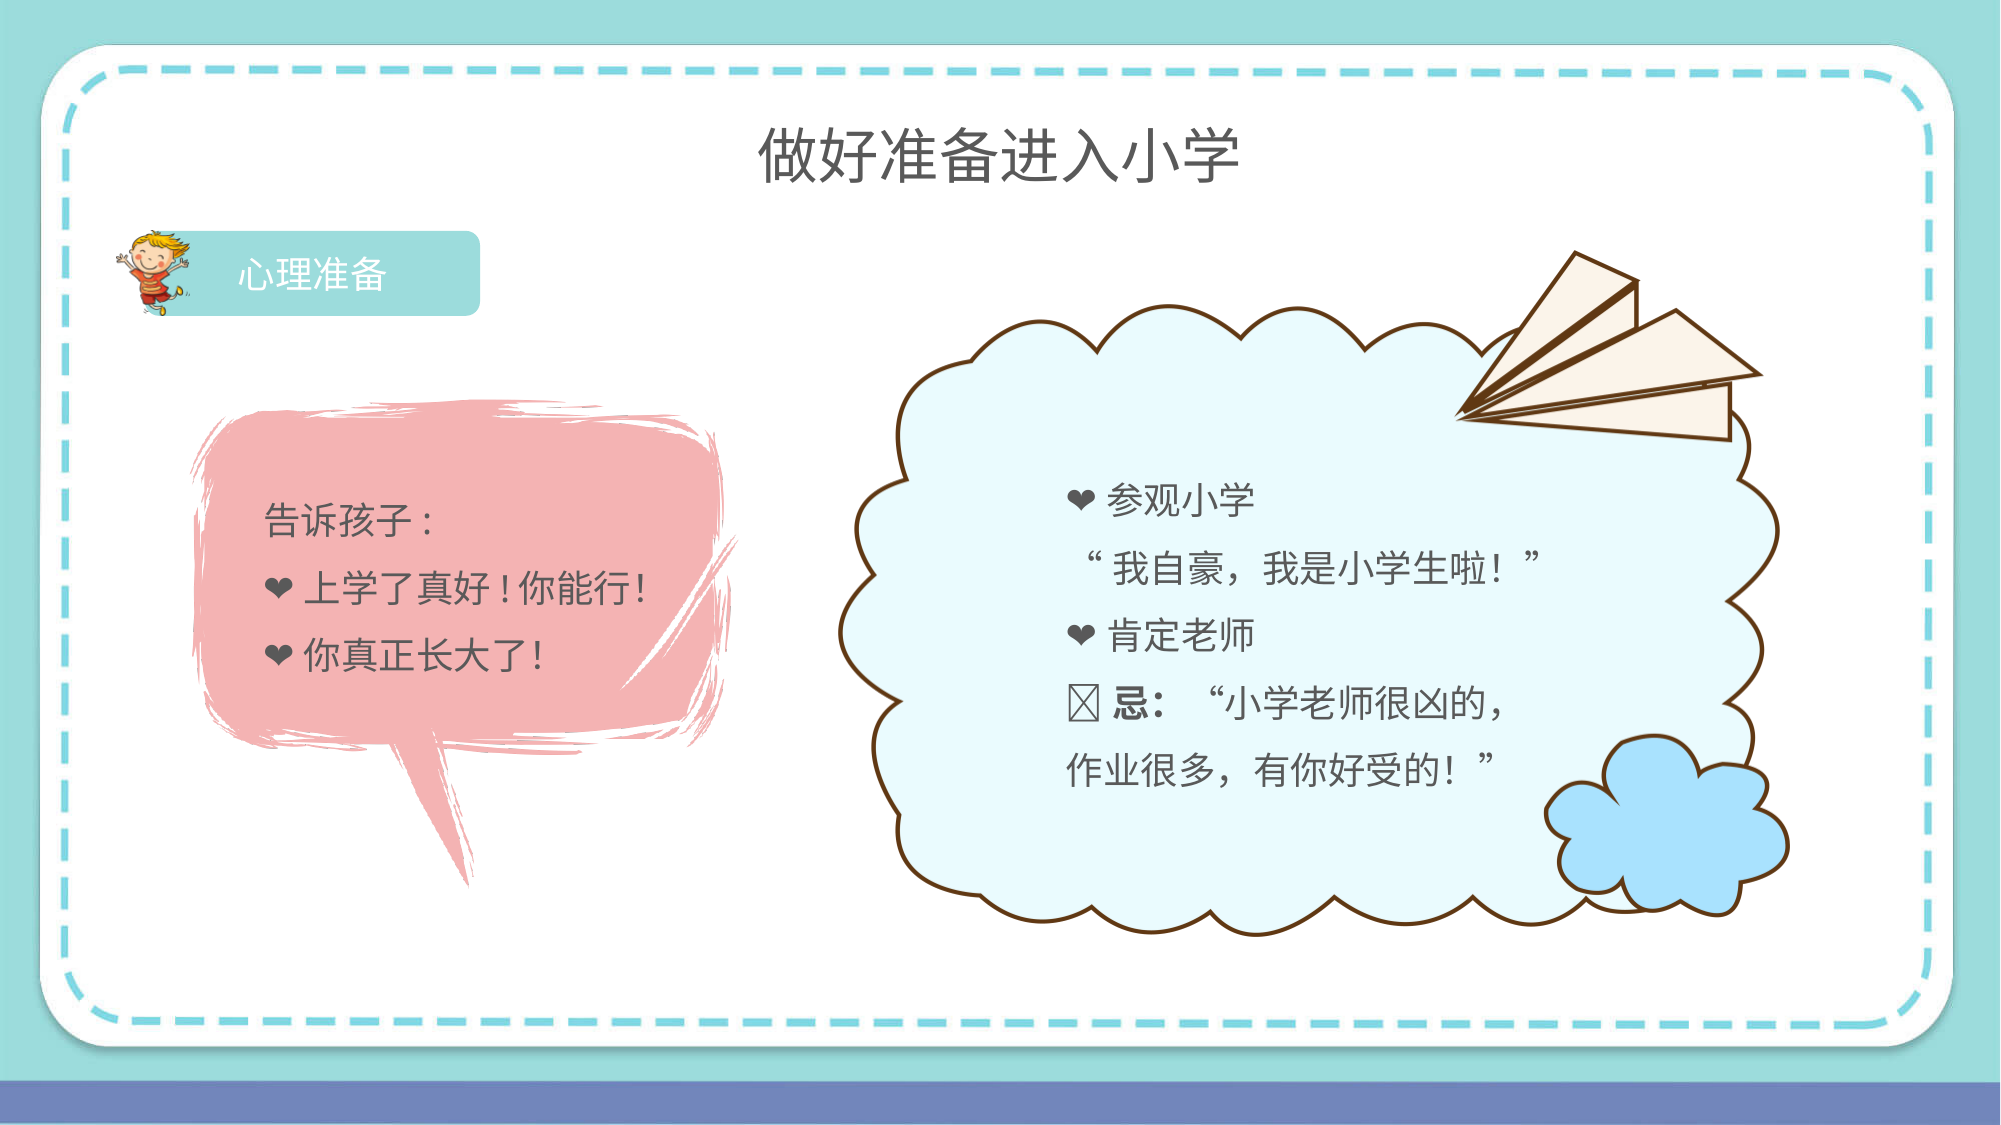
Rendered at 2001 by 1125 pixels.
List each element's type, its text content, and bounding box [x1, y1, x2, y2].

picture [0, 0, 2001, 1125]
text_box 心理准备 [154, 229, 482, 317]
text_box 做好准备进入小学 [743, 110, 1257, 198]
